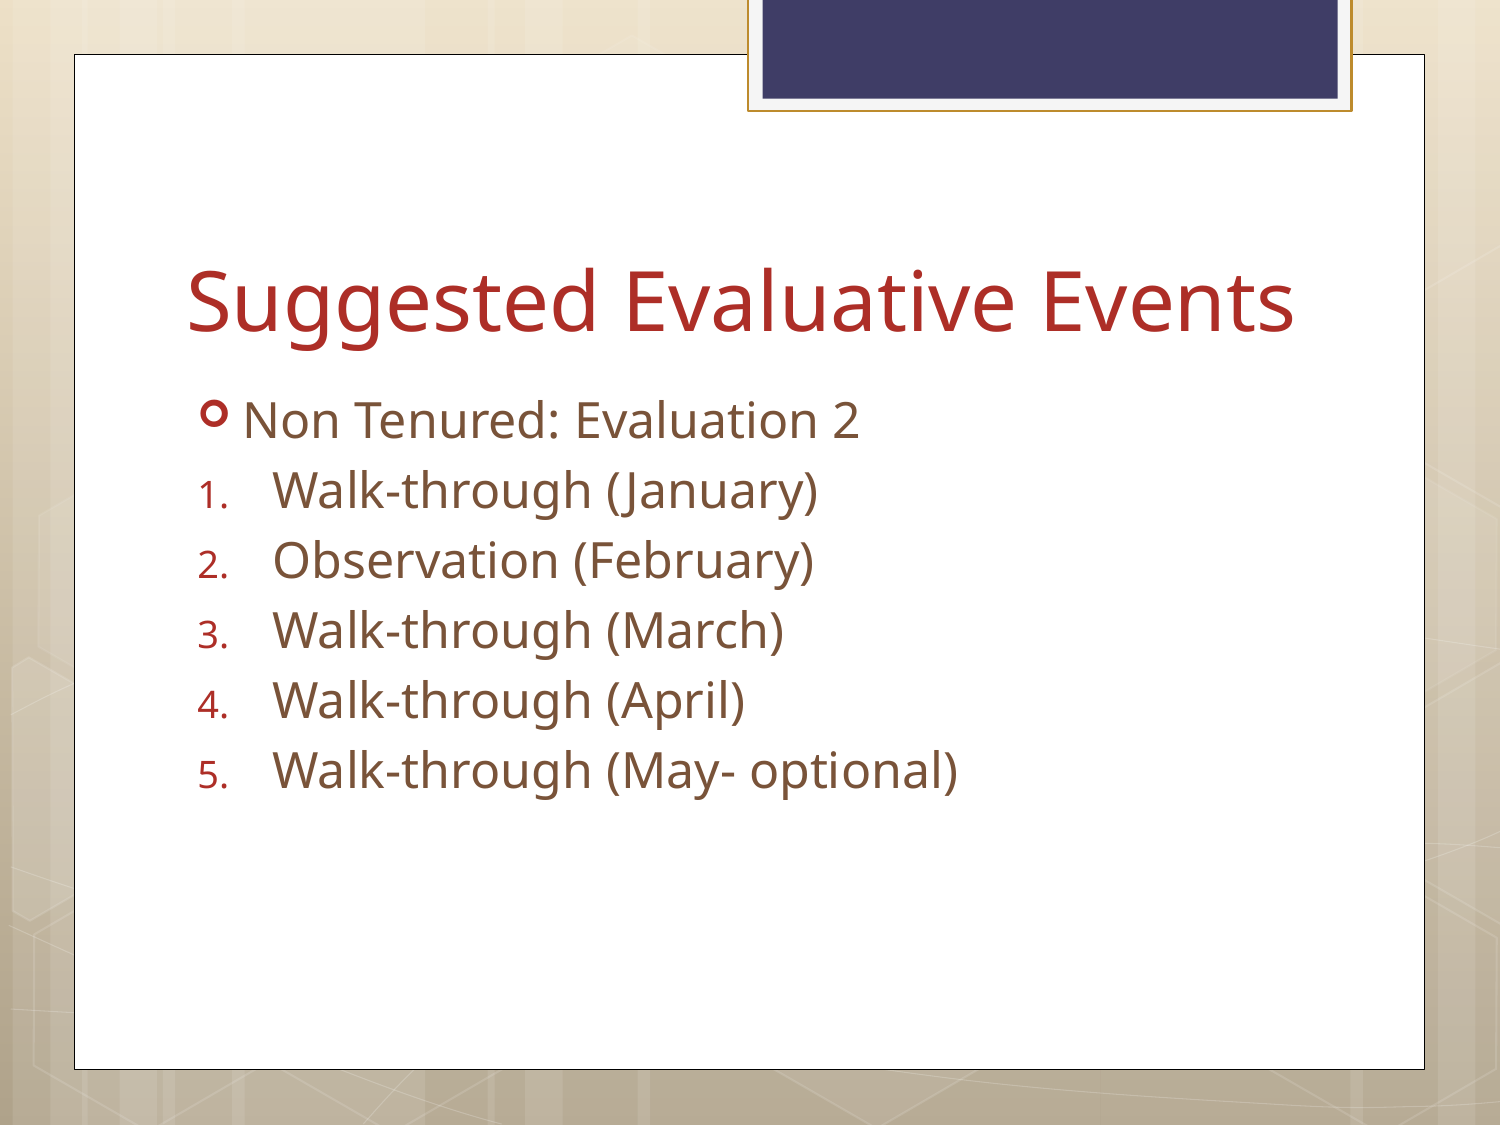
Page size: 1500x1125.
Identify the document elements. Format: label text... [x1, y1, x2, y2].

title Suggested Evaluative Events [171, 168, 1324, 357]
list Non Tenured: Evaluation 2 Walk-through (January) Observation (February) Walk-through (March) Walk-through (April) Walk-through (May- optional) [171, 381, 1283, 957]
